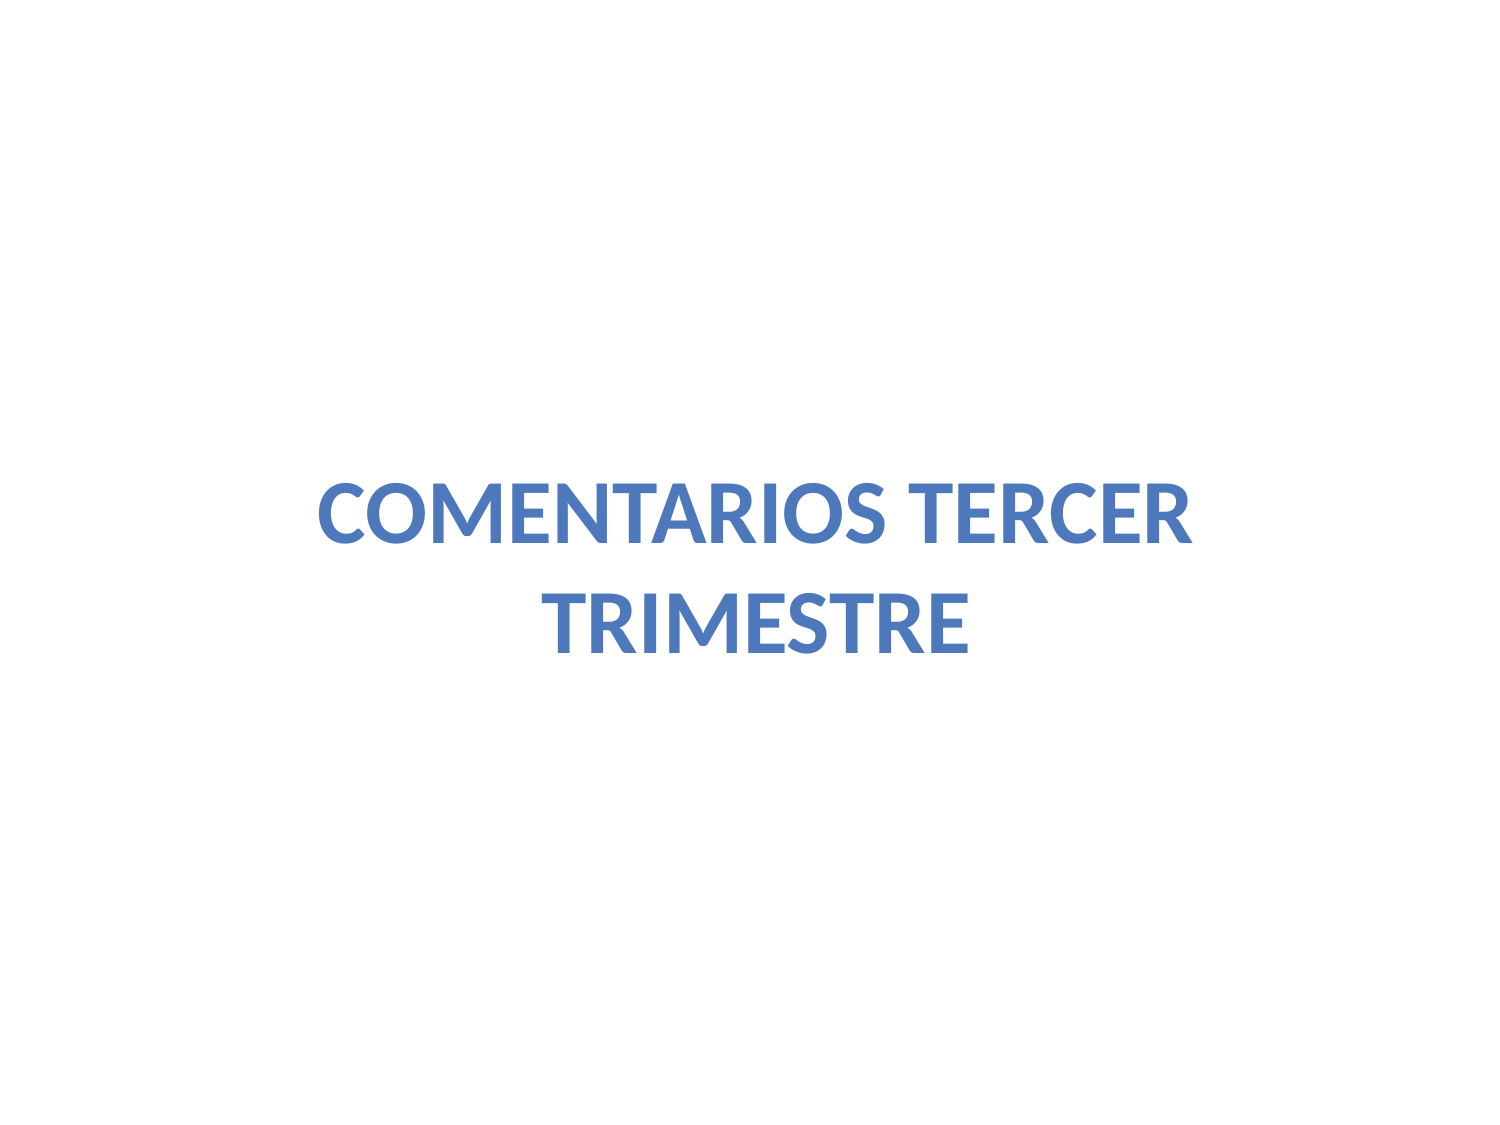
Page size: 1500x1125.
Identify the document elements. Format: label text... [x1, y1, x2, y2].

text_box Comentarios tercer TRIMESTRE [100, 444, 1413, 681]
